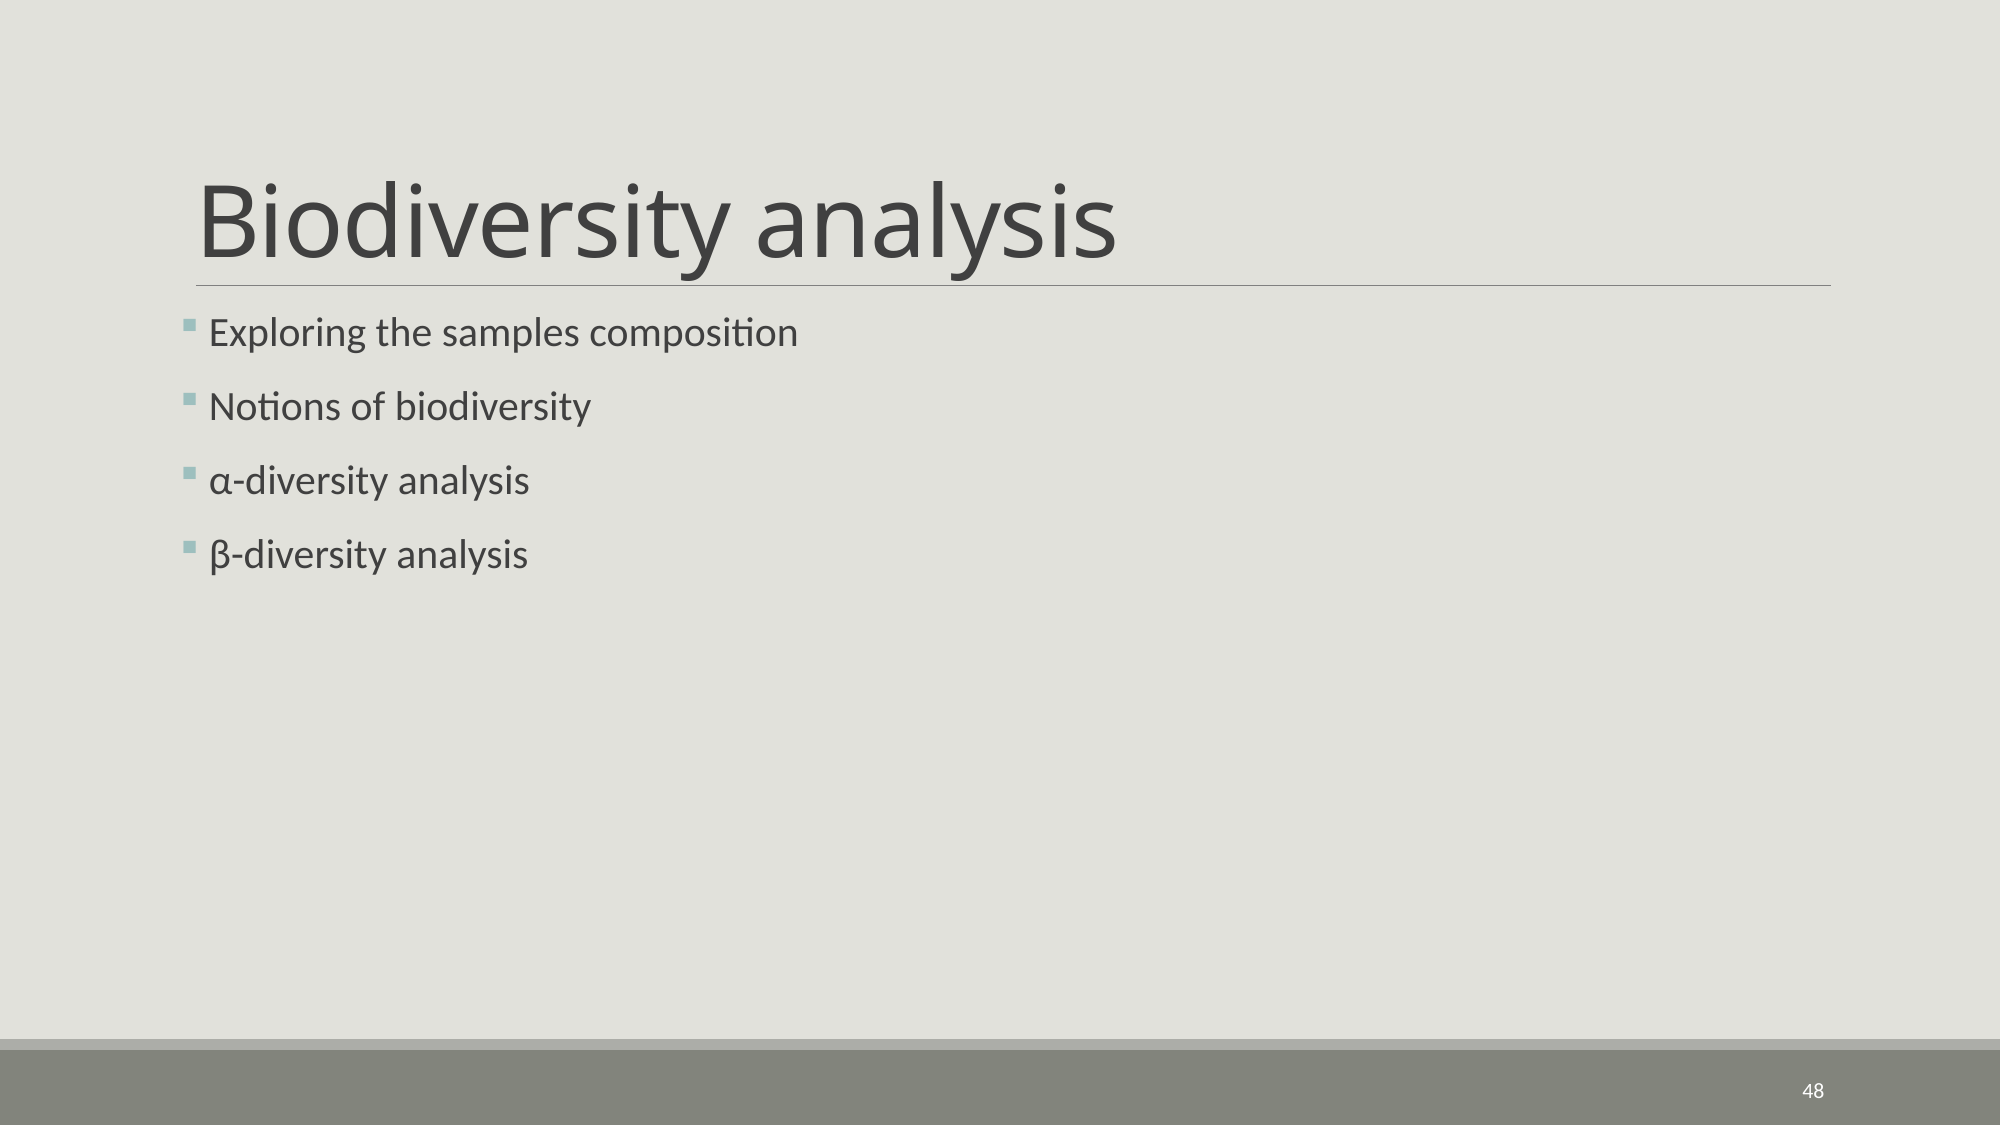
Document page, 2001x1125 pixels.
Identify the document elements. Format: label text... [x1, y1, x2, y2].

title Biodiversity analysis [180, 47, 1830, 285]
slide_number 48 [1624, 1059, 1840, 1120]
list Exploring the samples composition Notions of biodiversity α-diversity analysis β-diversity analysis [180, 302, 1830, 963]
